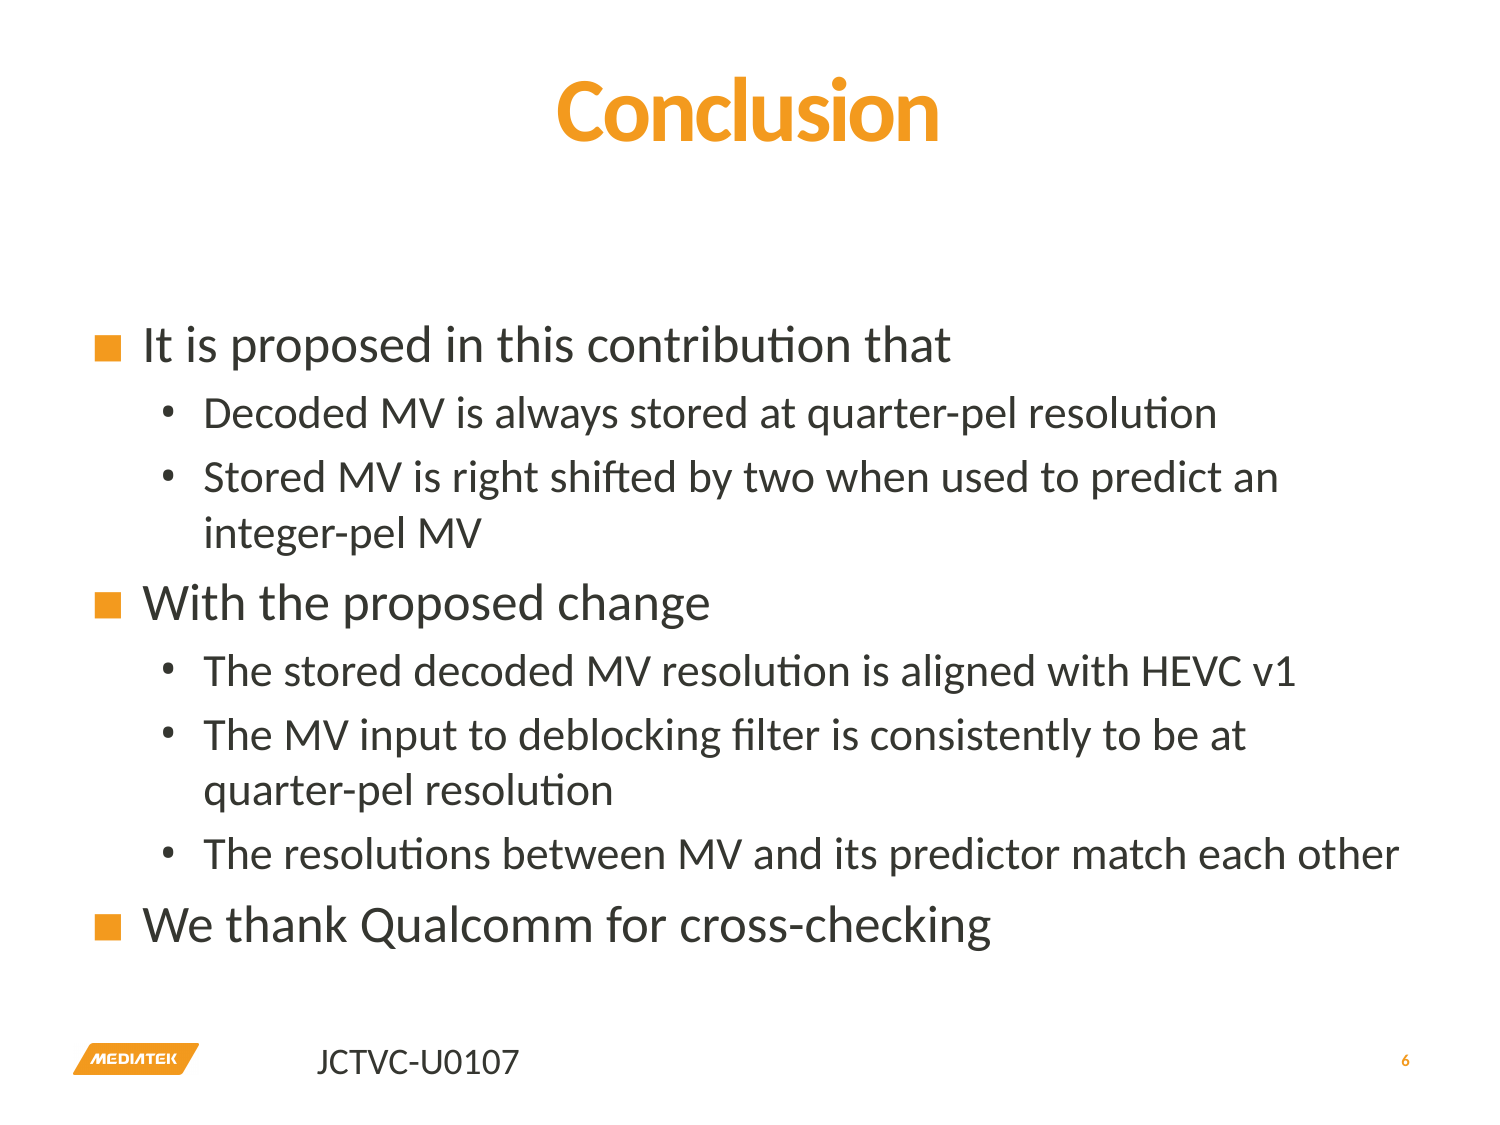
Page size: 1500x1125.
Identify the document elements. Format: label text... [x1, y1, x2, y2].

slide_number 6 [1251, 1029, 1425, 1090]
list It is proposed in this contribution that Decoded MV is always stored at quarter-pel resolution Stored MV is right shifted by two when used to predict an integer-pel MV With the proposed change The stored decoded MV resolution is aligned with HEVC v1 The MV input to deblocking filter is consistently to be at quarter-pel resolution The resolutions between MV and its predictor match each other We thank Qualcomm for cross-checking [75, 302, 1425, 1014]
picture [73, 1043, 199, 1075]
title Conclusion [75, 70, 1425, 257]
